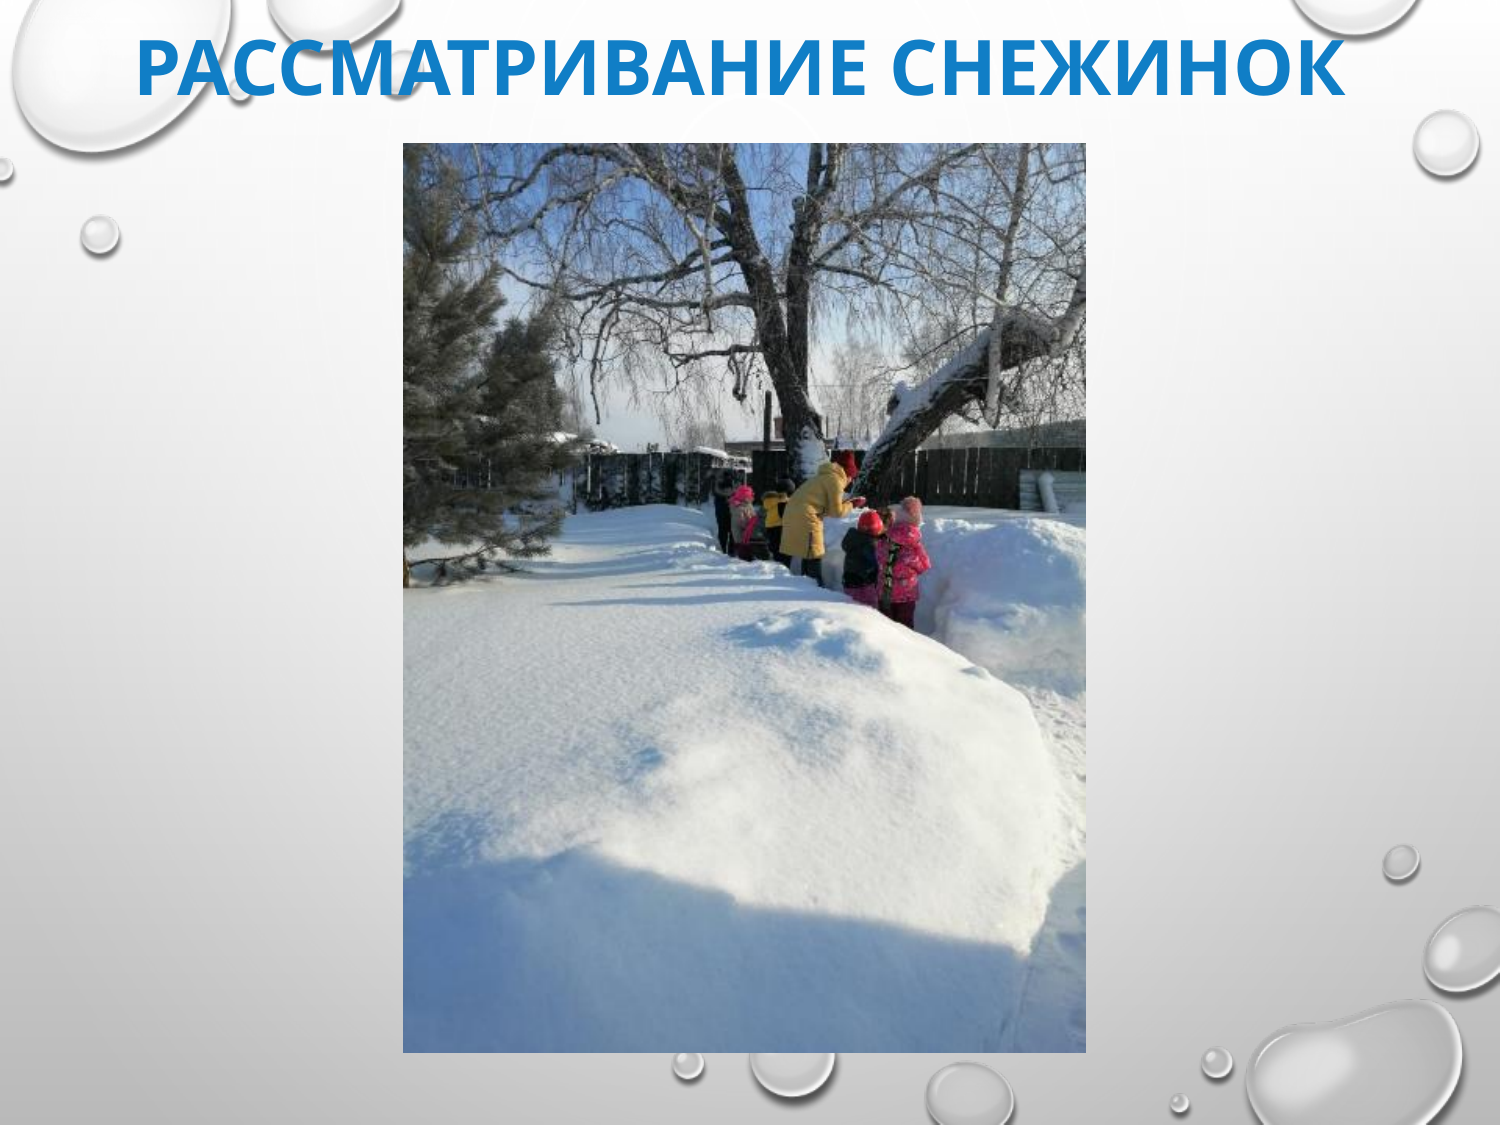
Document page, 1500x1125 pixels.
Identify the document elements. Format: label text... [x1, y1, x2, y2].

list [403, 143, 1086, 1053]
title Рассматривание снежинок [112, 21, 1367, 121]
picture [0, 0, 1500, 1125]
